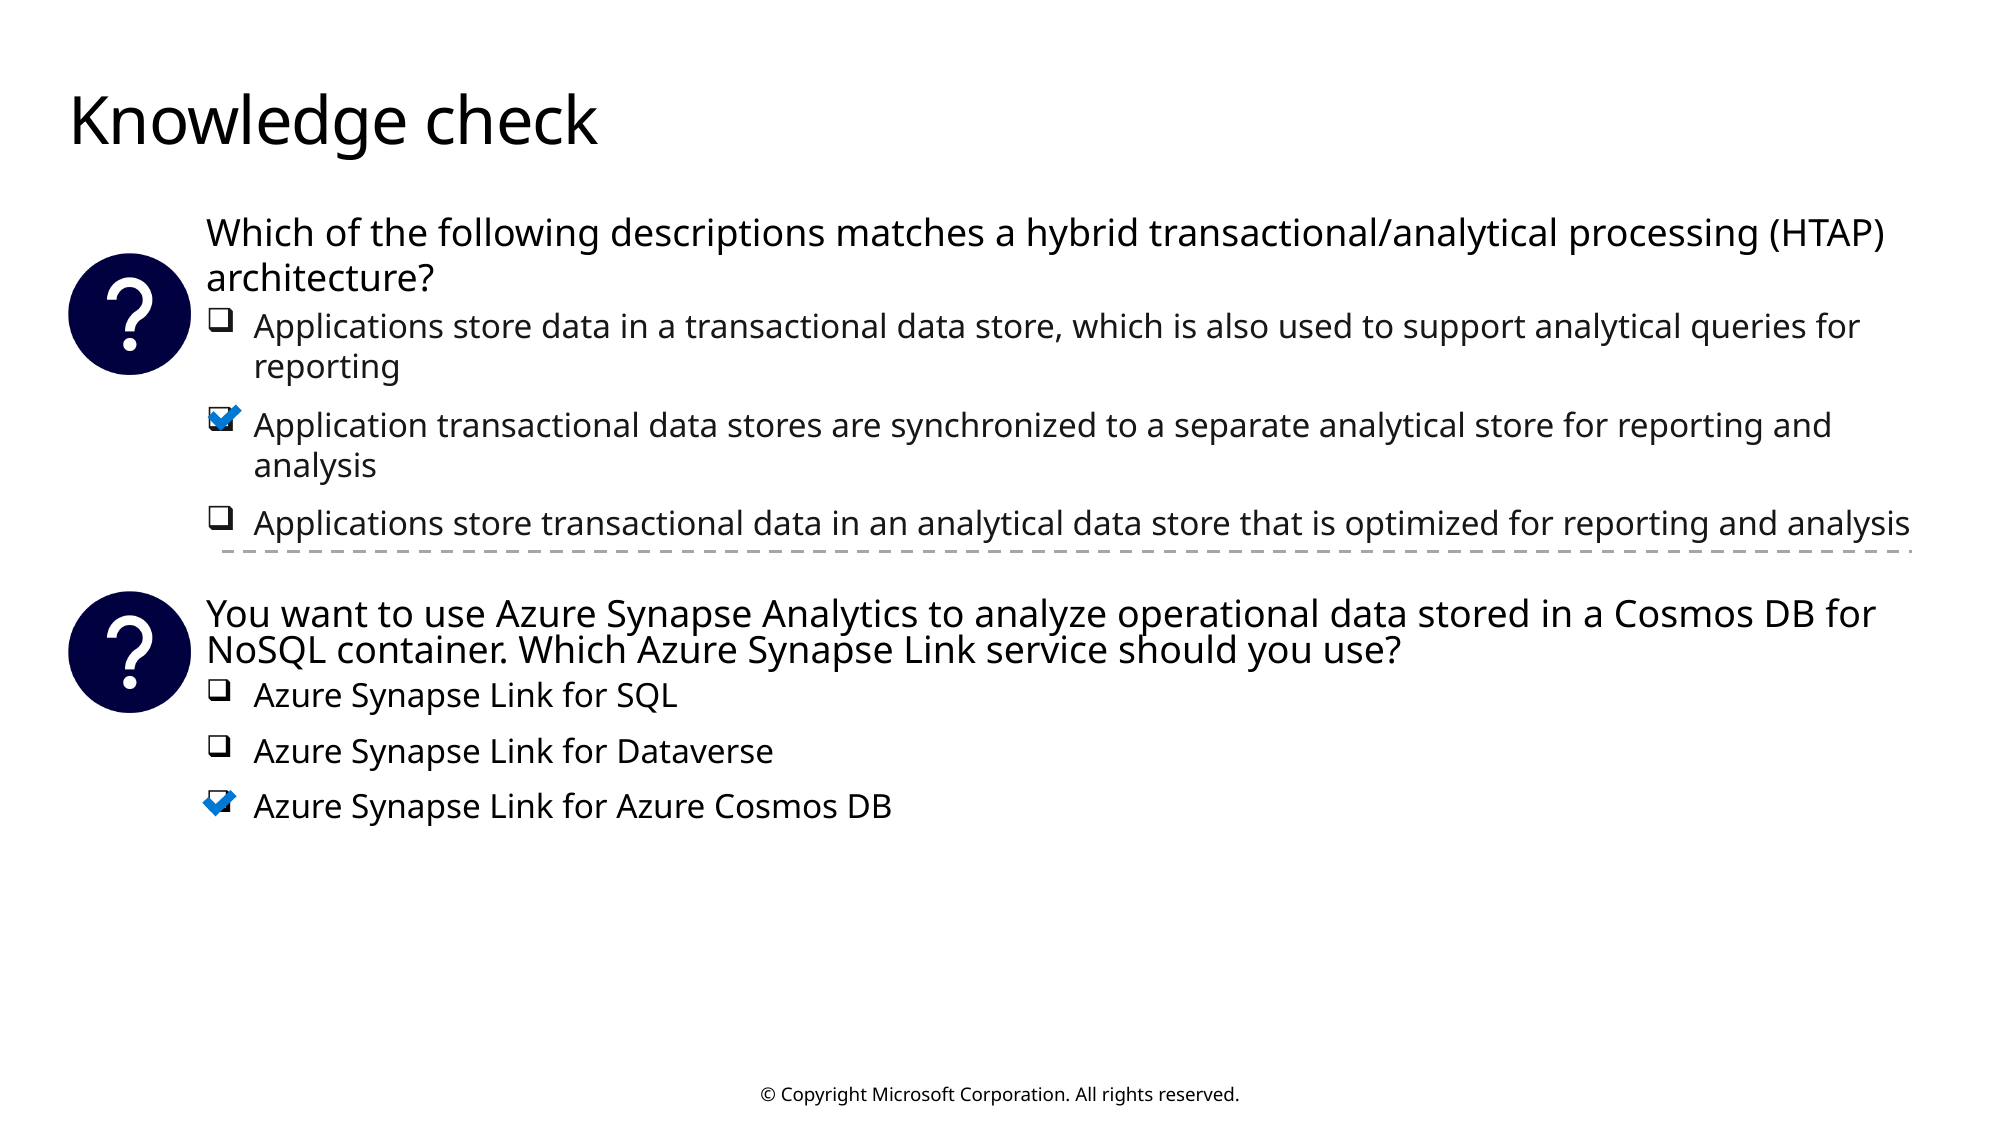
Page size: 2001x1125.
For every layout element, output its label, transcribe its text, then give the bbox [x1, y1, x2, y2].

picture [52, 575, 207, 730]
text_box [206, 793, 233, 813]
list Which of the following descriptions matches a hybrid transactional/analytical processing (HTAP) architecture? Applications store data in a transactional data store, which is also used to support analytical queries for reporting Application transactional data stores are synchronized to a separate analytical store for reporting and analysis Applications store transactional data in an analytical data store that is optimized for reporting and analysis [206, 257, 1963, 494]
list You want to use Azure Synapse Analytics to analyze operational data stored in a Cosmos DB for NoSQL container. Which Azure Synapse Link service should you use? Azure Synapse Link for SQL Azure Synapse Link for Dataverse Azure Synapse Link for Azure Cosmos DB [206, 593, 1963, 831]
picture [52, 237, 207, 391]
text_box [211, 408, 239, 428]
title Knowledge check [68, 72, 1930, 184]
